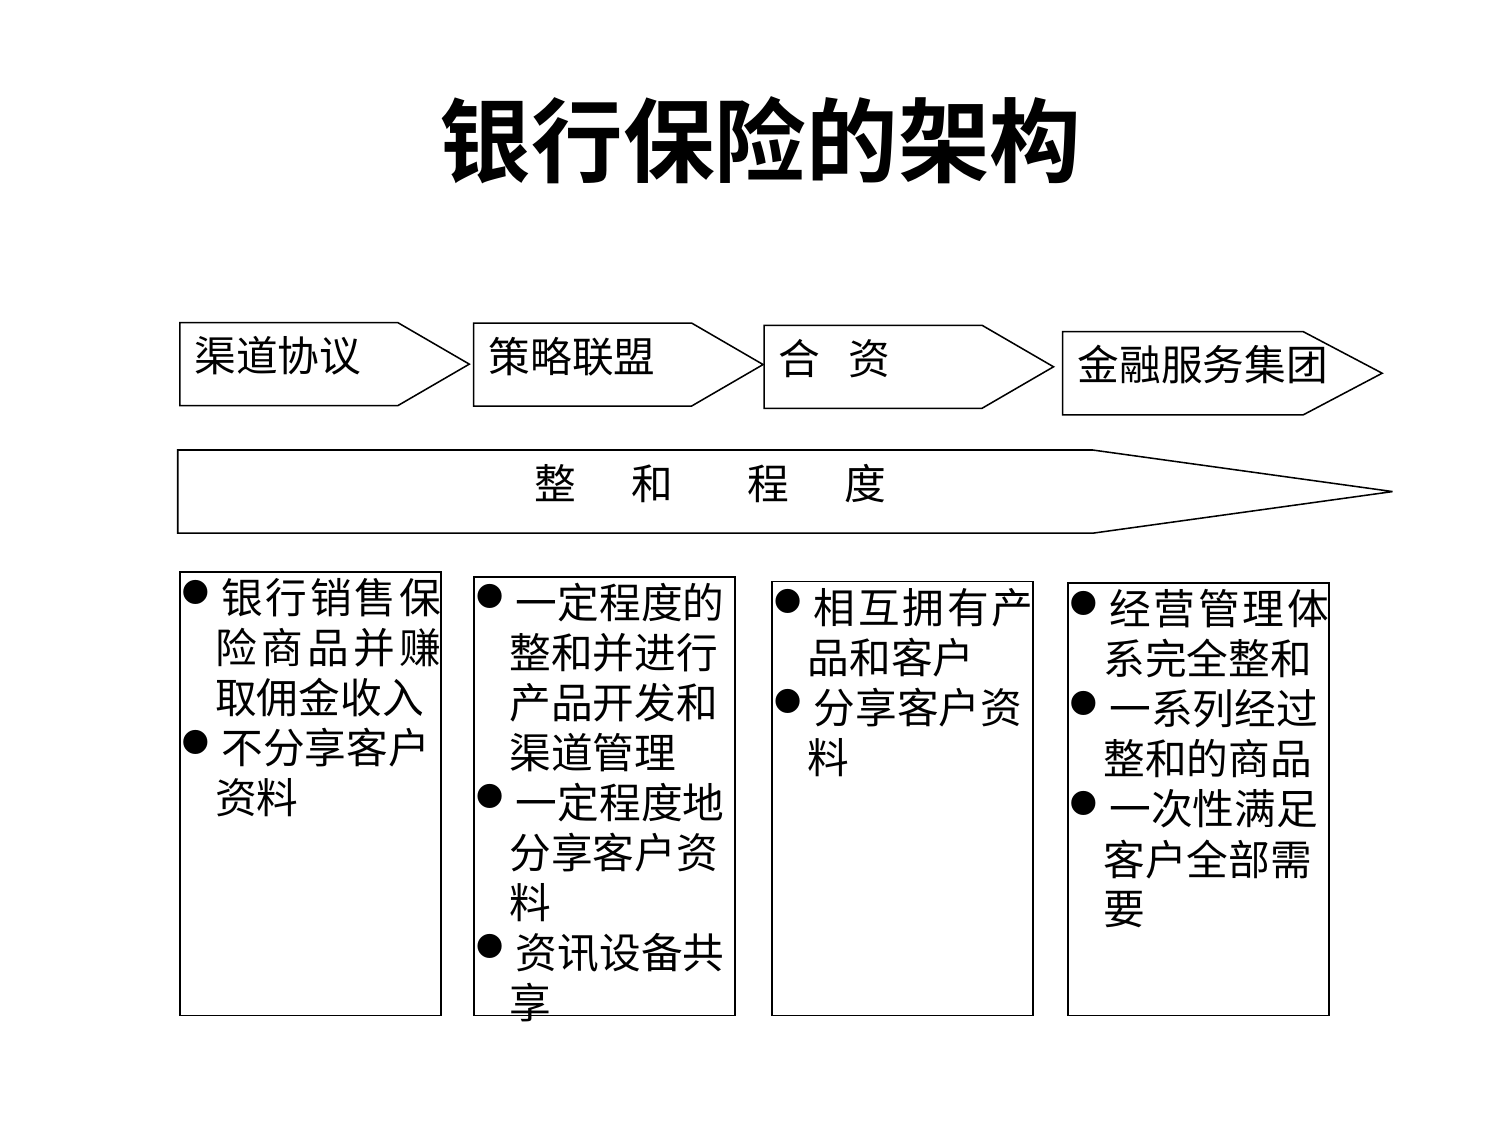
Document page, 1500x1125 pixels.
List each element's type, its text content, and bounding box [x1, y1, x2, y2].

title 银行保险的架构 [75, 45, 1425, 233]
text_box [123, 267, 1393, 1044]
